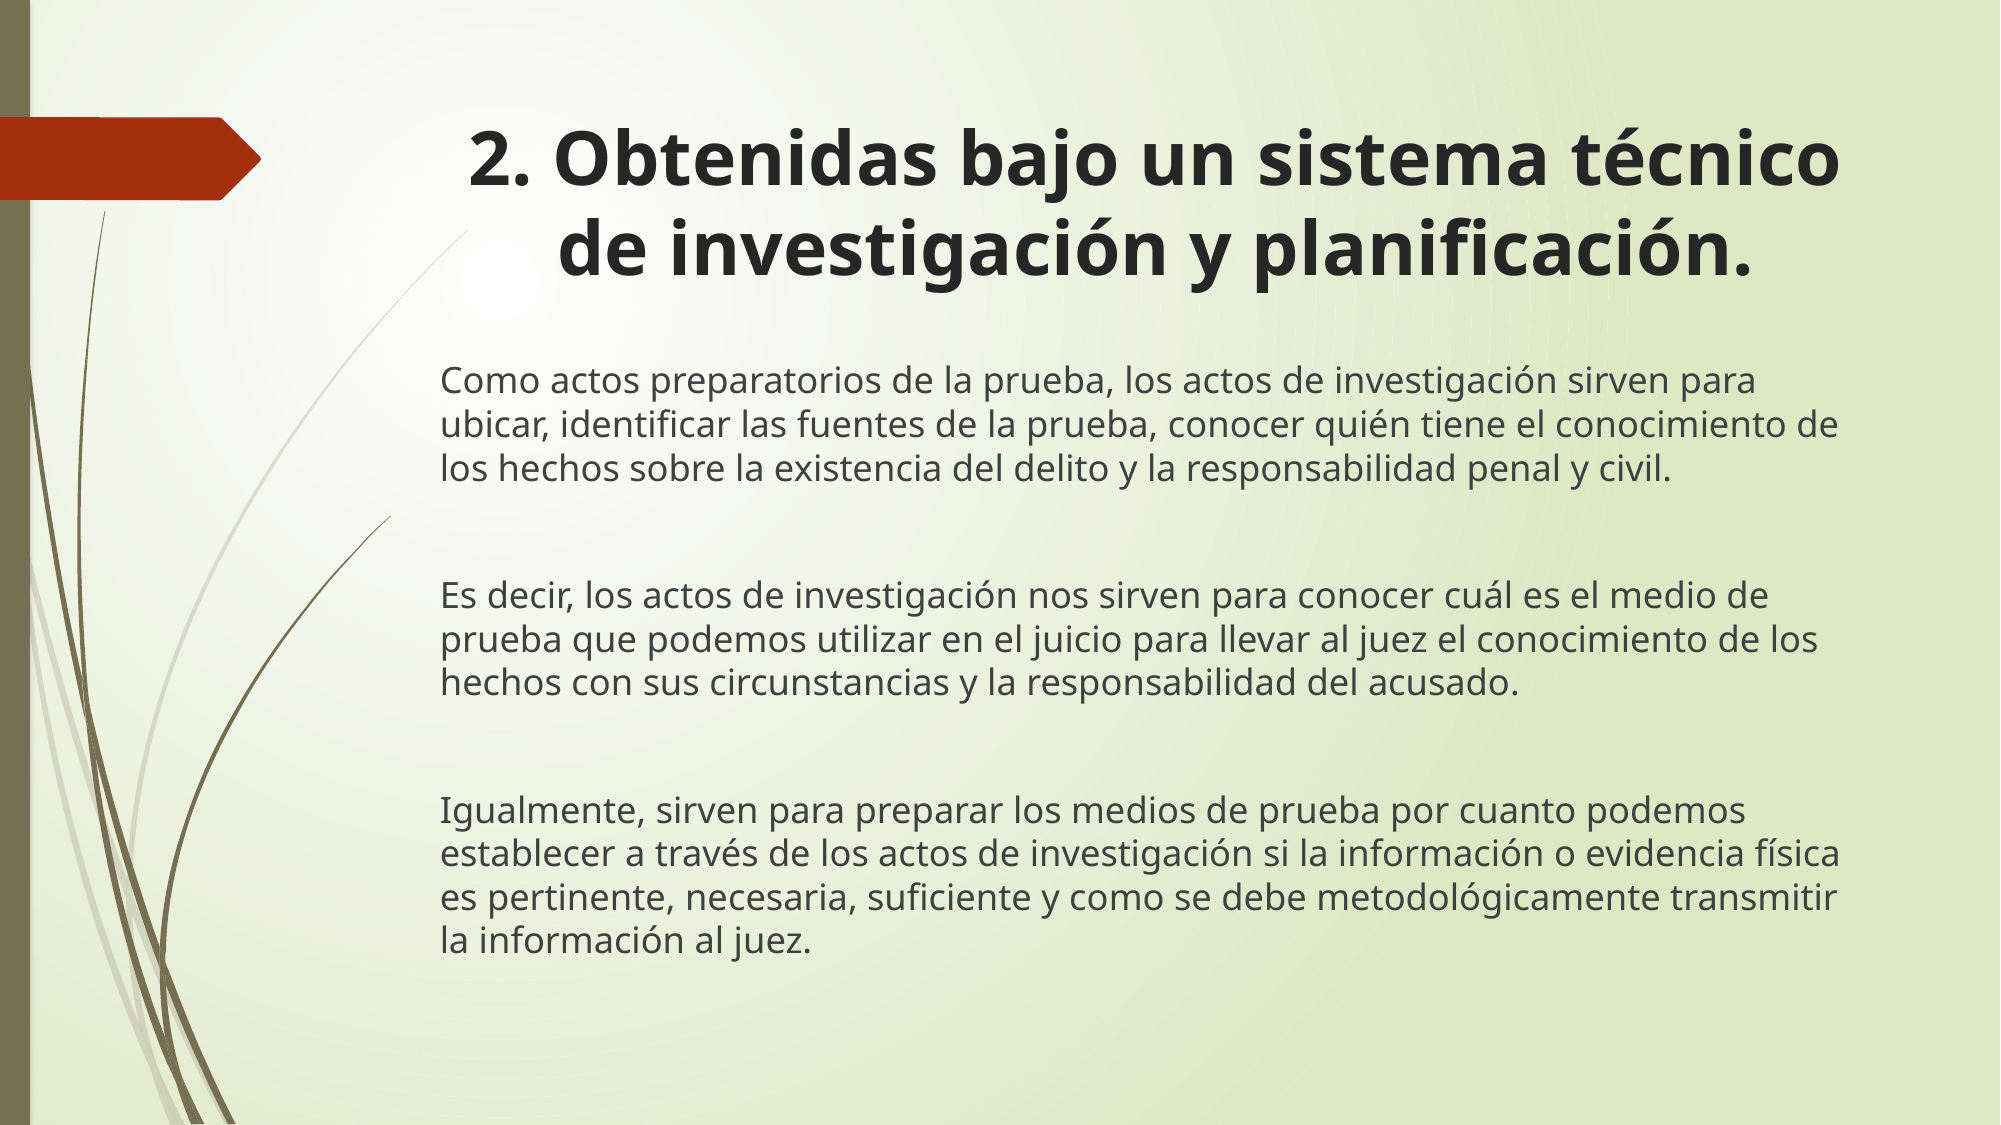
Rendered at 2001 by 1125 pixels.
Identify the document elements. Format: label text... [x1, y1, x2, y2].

title 2. Obtenidas bajo un sistema técnico de investigación y planificación. [425, 102, 1888, 313]
list Como actos preparatorios de la prueba, los actos de investigación sirven para ubicar, identificar las fuentes de la prueba, conocer quién tiene el conocimiento de los hechos sobre la existencia del delito y la responsabilidad penal y civil. Es decir, los actos de investigación nos sirven para conocer cuál es el medio de prueba que podemos utilizar en el juicio para llevar al juez el conocimiento de los hechos con sus circunstancias y la responsabilidad del acusado. Igualmente, sirven para preparar los medios de prueba por cuanto podemos establecer a través de los actos de investigación si la información o evidencia física es pertinente, necesaria, suficiente y como se debe metodológicamente transmitir la información al juez. [424, 350, 1888, 970]
